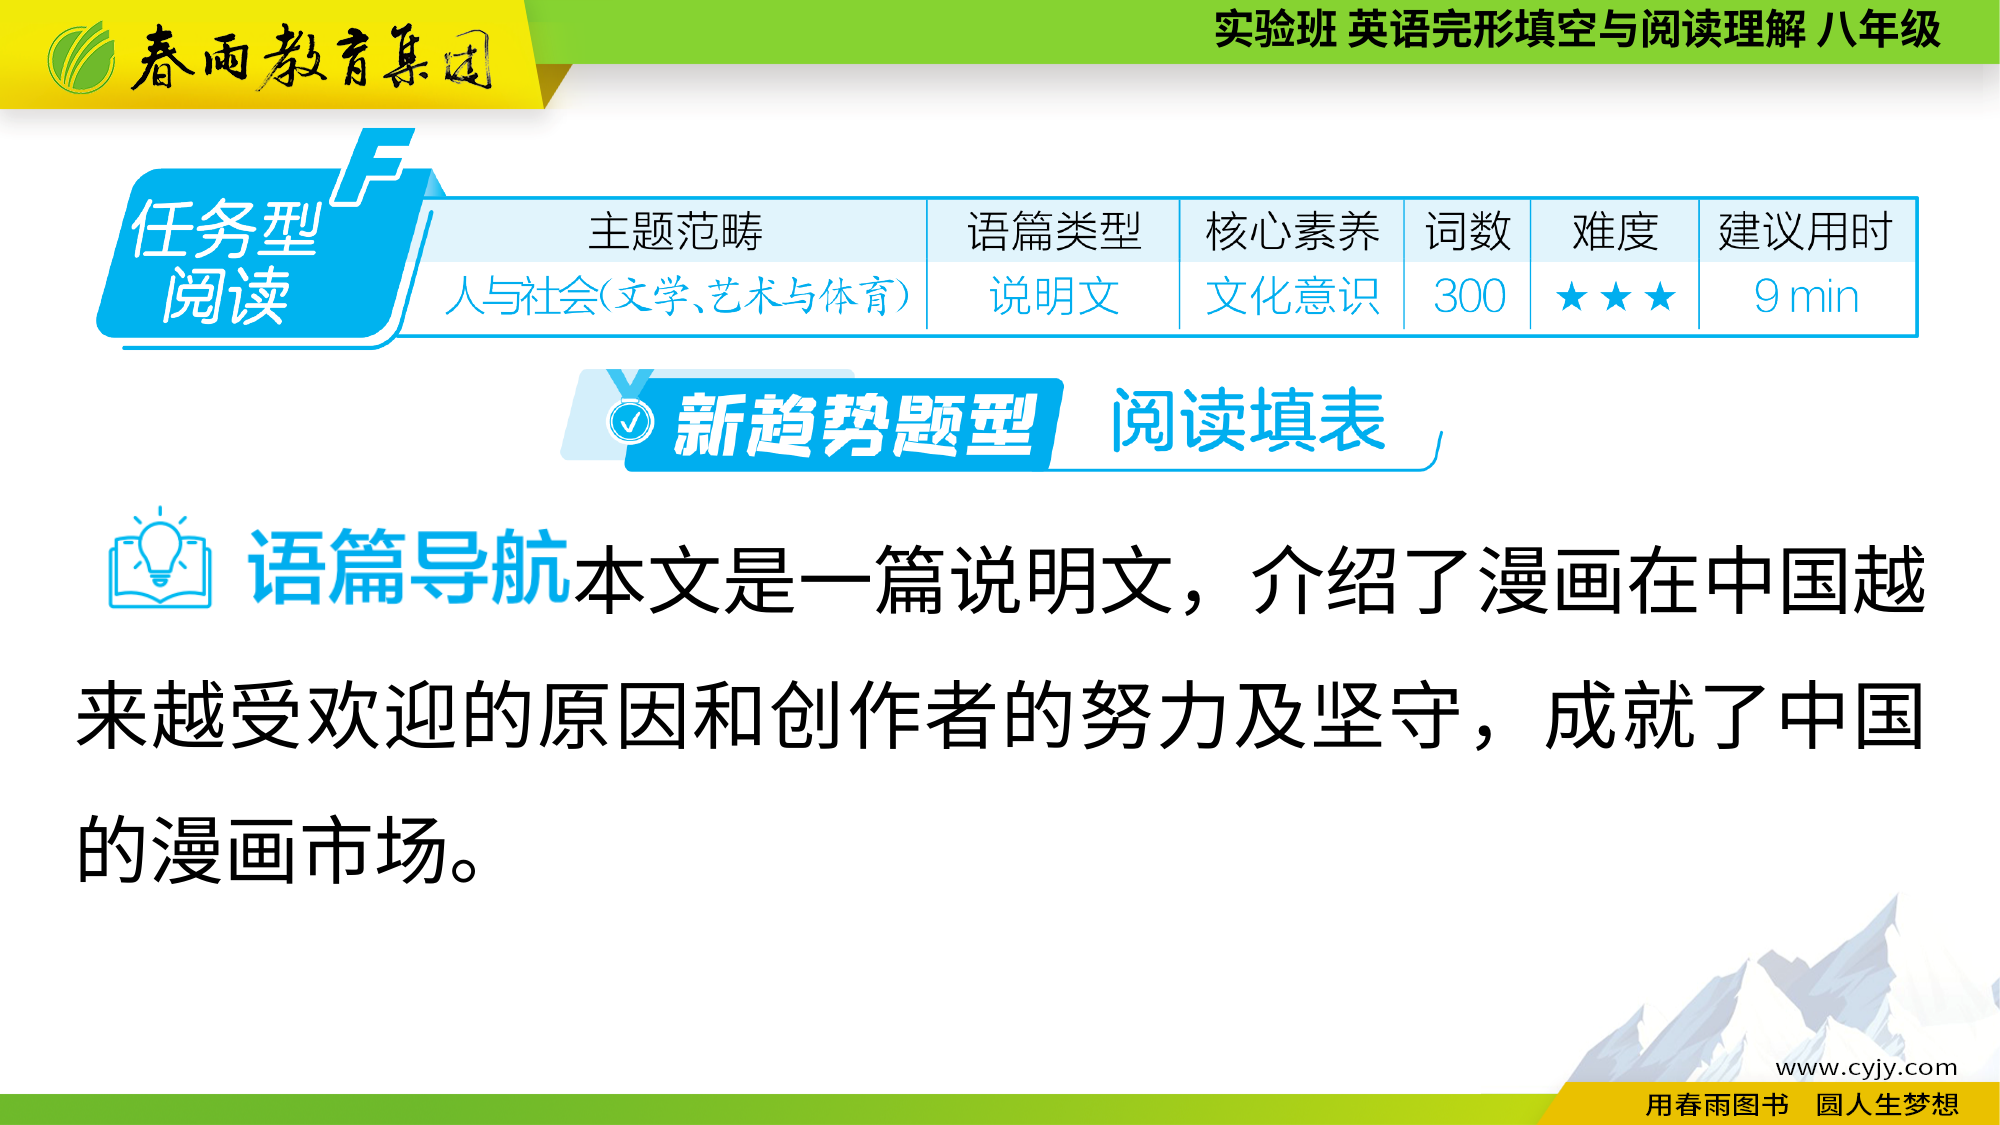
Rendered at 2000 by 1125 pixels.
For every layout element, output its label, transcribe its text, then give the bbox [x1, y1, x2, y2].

picture [0, 0, 2000, 1125]
list 本文是一篇说明文，介绍了漫画在中国越来越受欢迎的原因和创作者的努力及坚守，成就了中国的漫画市场。 [59, 480, 1944, 905]
